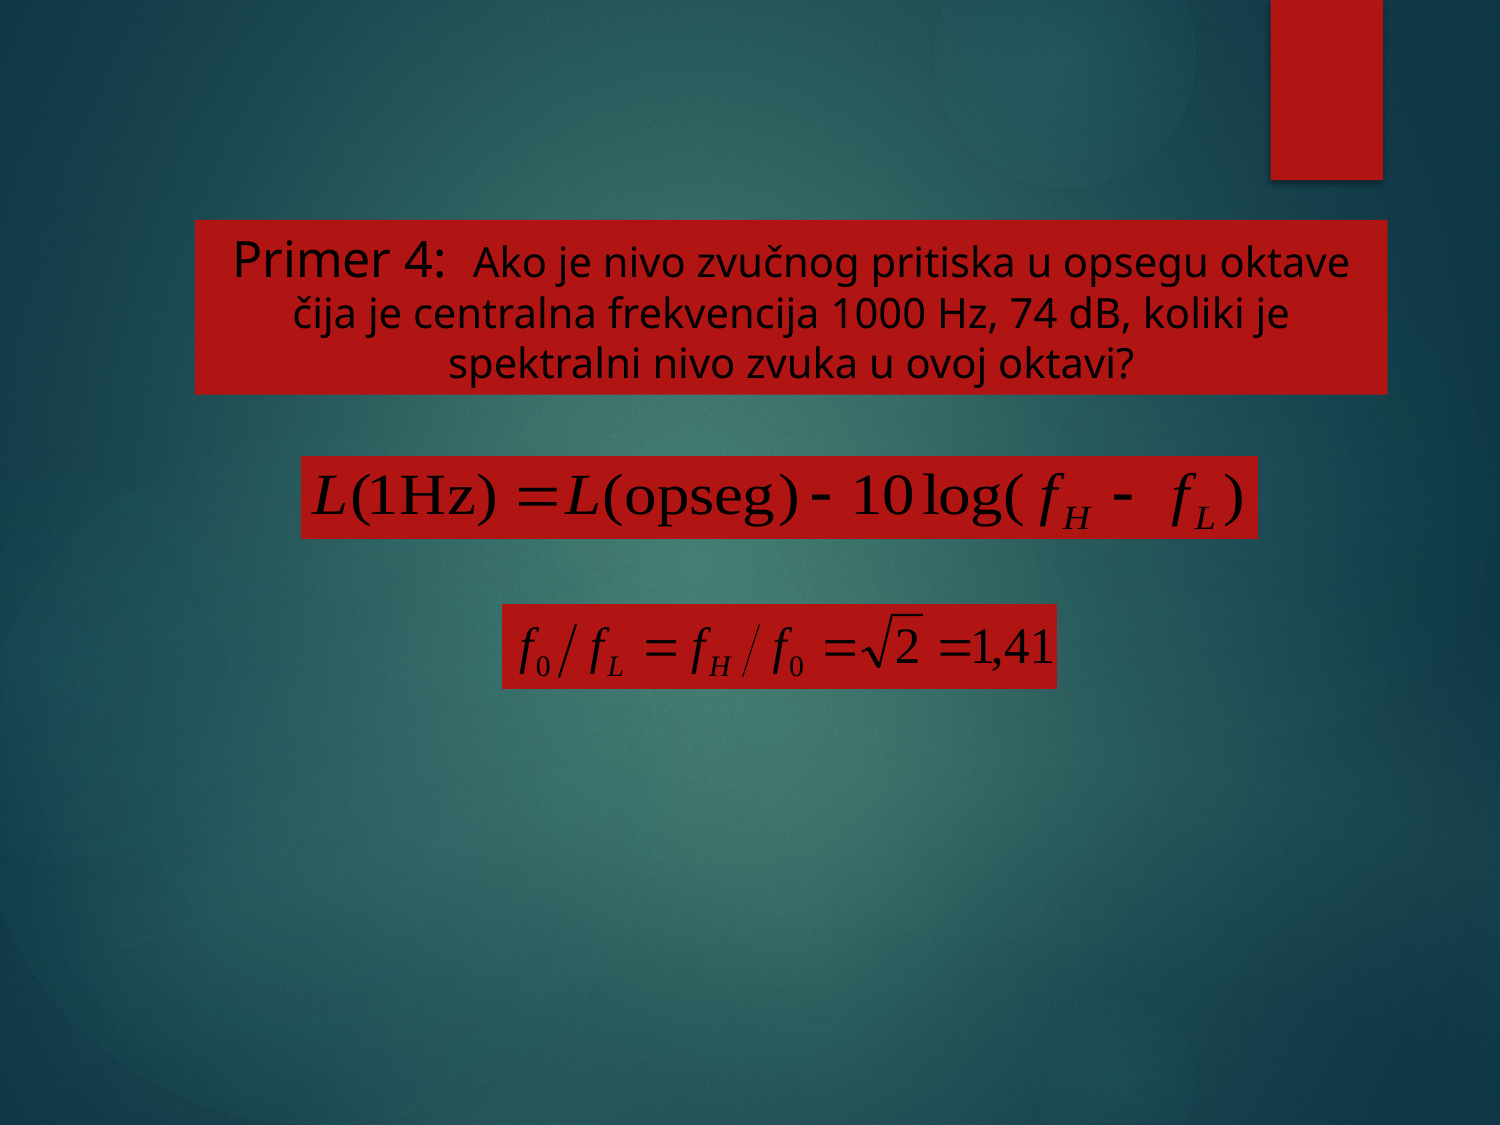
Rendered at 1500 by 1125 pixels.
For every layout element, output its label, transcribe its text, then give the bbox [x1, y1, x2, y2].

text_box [300, 455, 1259, 539]
text_box Primer 4: Ako je nivo zvučnog pritiska u opsegu oktave čija je centralna frekvencija 1000 Hz, 74 dB, koliki je spektralni nivo zvuka u ovoj oktavi? [194, 219, 1388, 395]
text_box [501, 603, 1058, 690]
